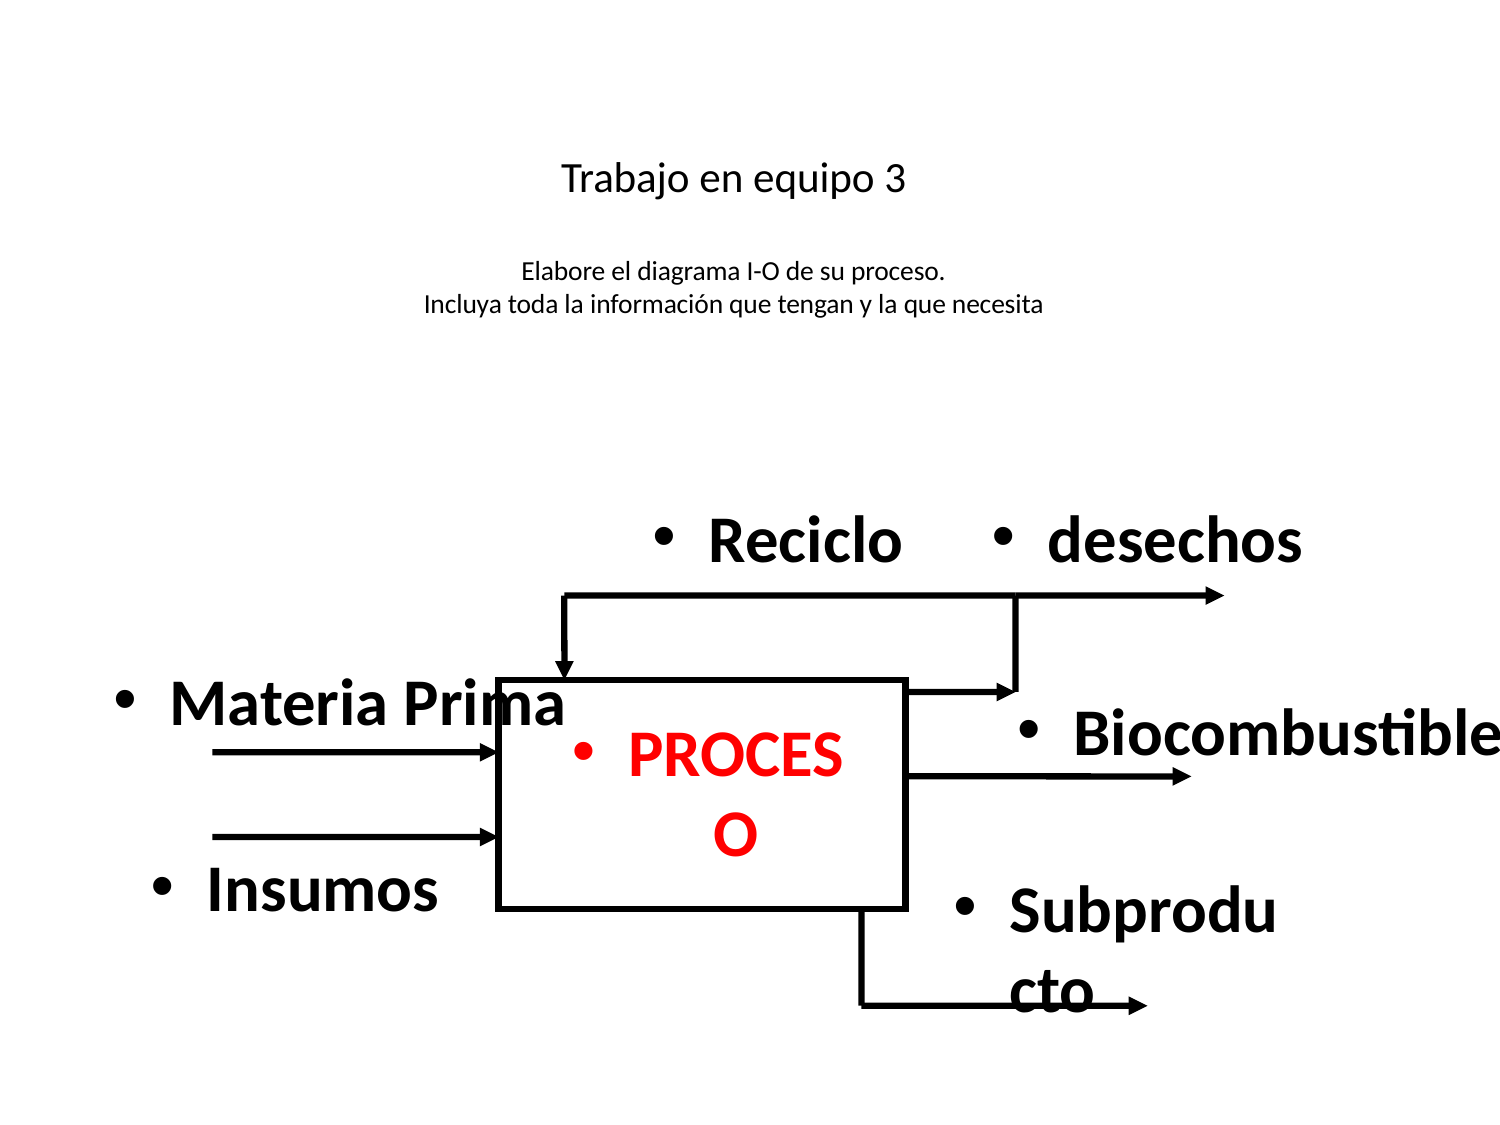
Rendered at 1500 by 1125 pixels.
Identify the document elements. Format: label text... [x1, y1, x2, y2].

title Trabajo en equipo 3 Elabore el diagrama I-O de su proceso. Incluya toda la información que tengan y la que necesita [58, 140, 1409, 328]
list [175, 491, 1440, 1006]
